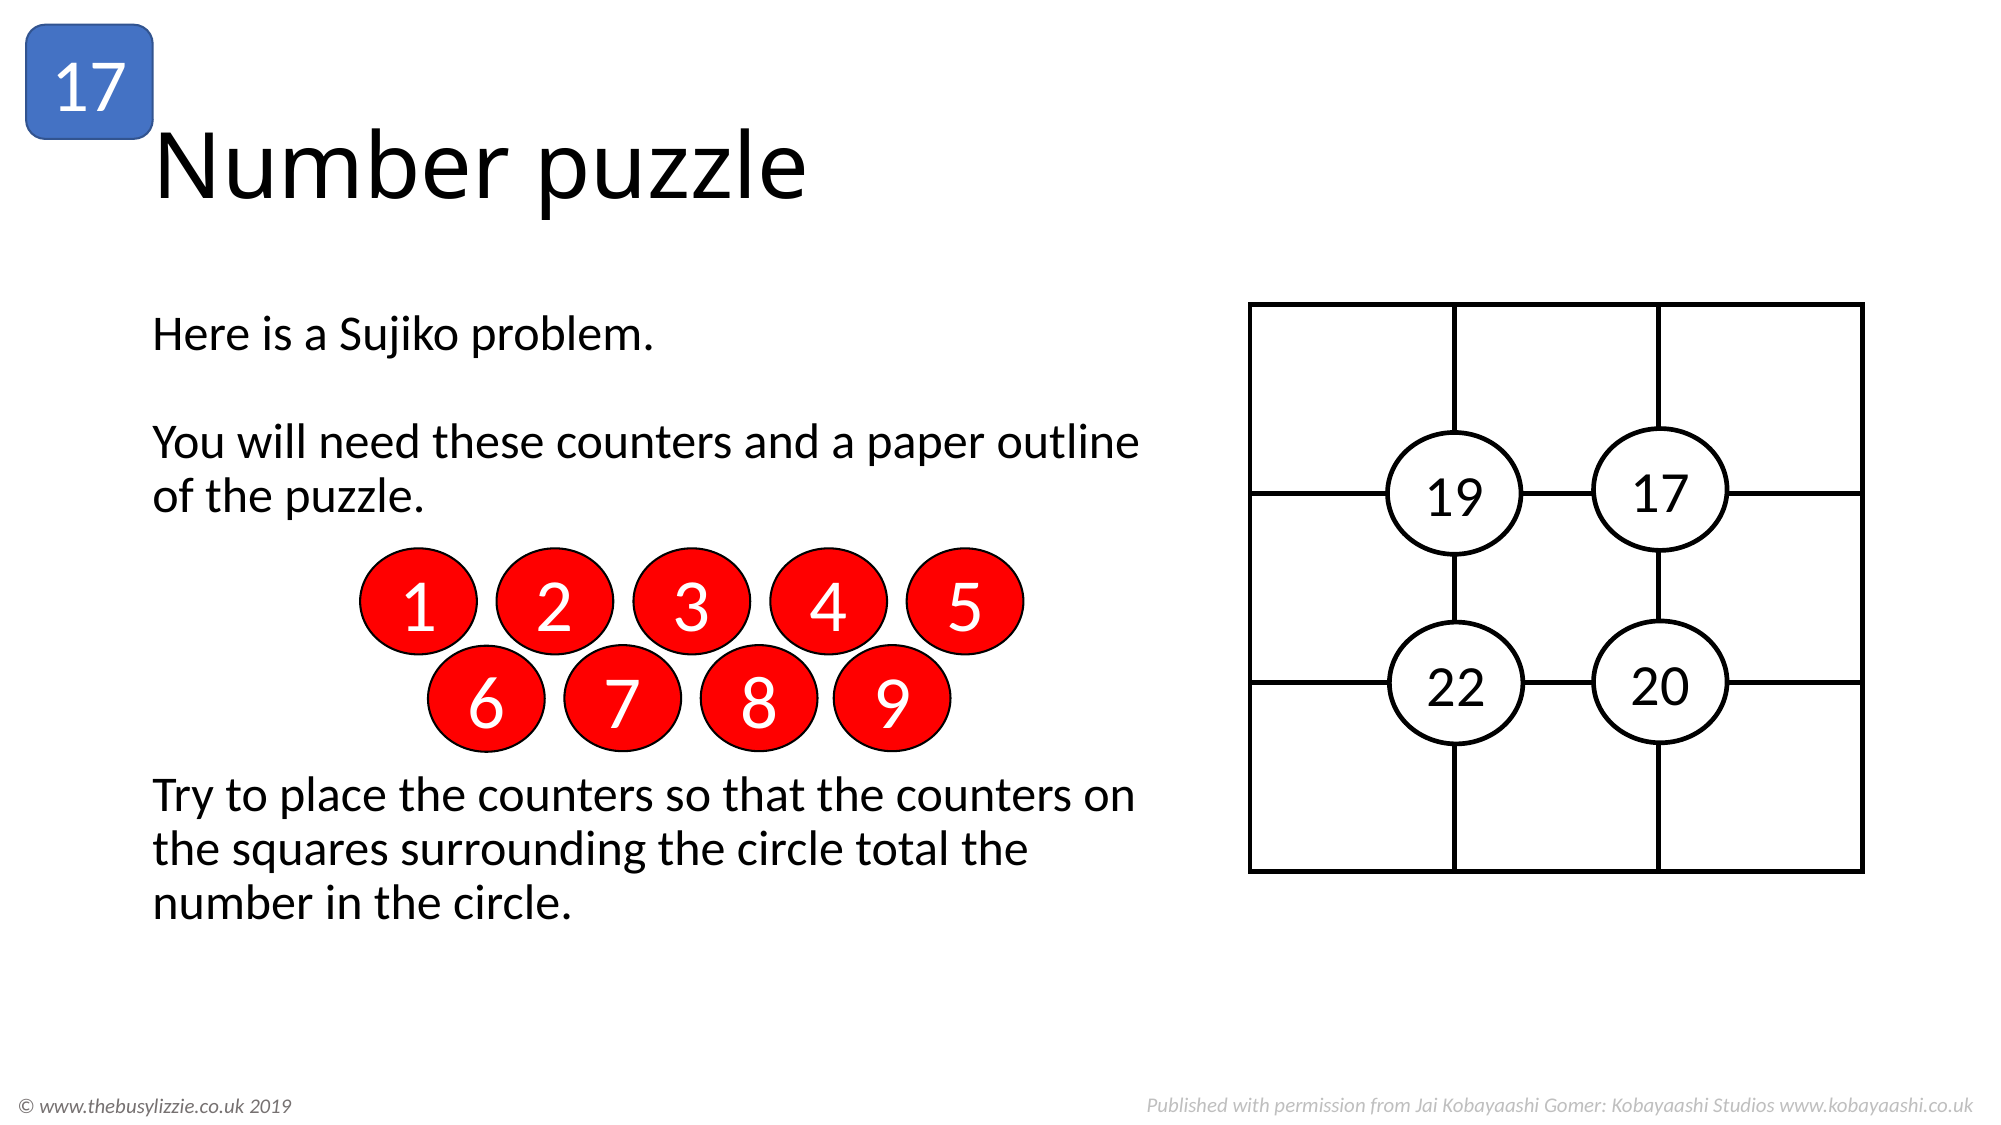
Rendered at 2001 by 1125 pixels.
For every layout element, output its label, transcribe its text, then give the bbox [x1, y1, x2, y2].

text_box 17 [25, 23, 154, 140]
title Number puzzle [137, 59, 1863, 278]
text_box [1250, 304, 1863, 872]
text_box Published with permission from Jai Kobayaashi Gomer: Kobayaashi Studios www.kobayaashi.co.uk [1131, 1084, 2000, 1125]
list Here is a Sujiko problem. You will need these counters and a paper outline of the puzzle. Try to place the counters so that the counters on the squares surrounding the circle total the number in the circle. [137, 299, 1186, 1049]
text_box © www.thebusylizzie.co.uk 2019 [2, 1085, 311, 1125]
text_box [360, 548, 1024, 752]
